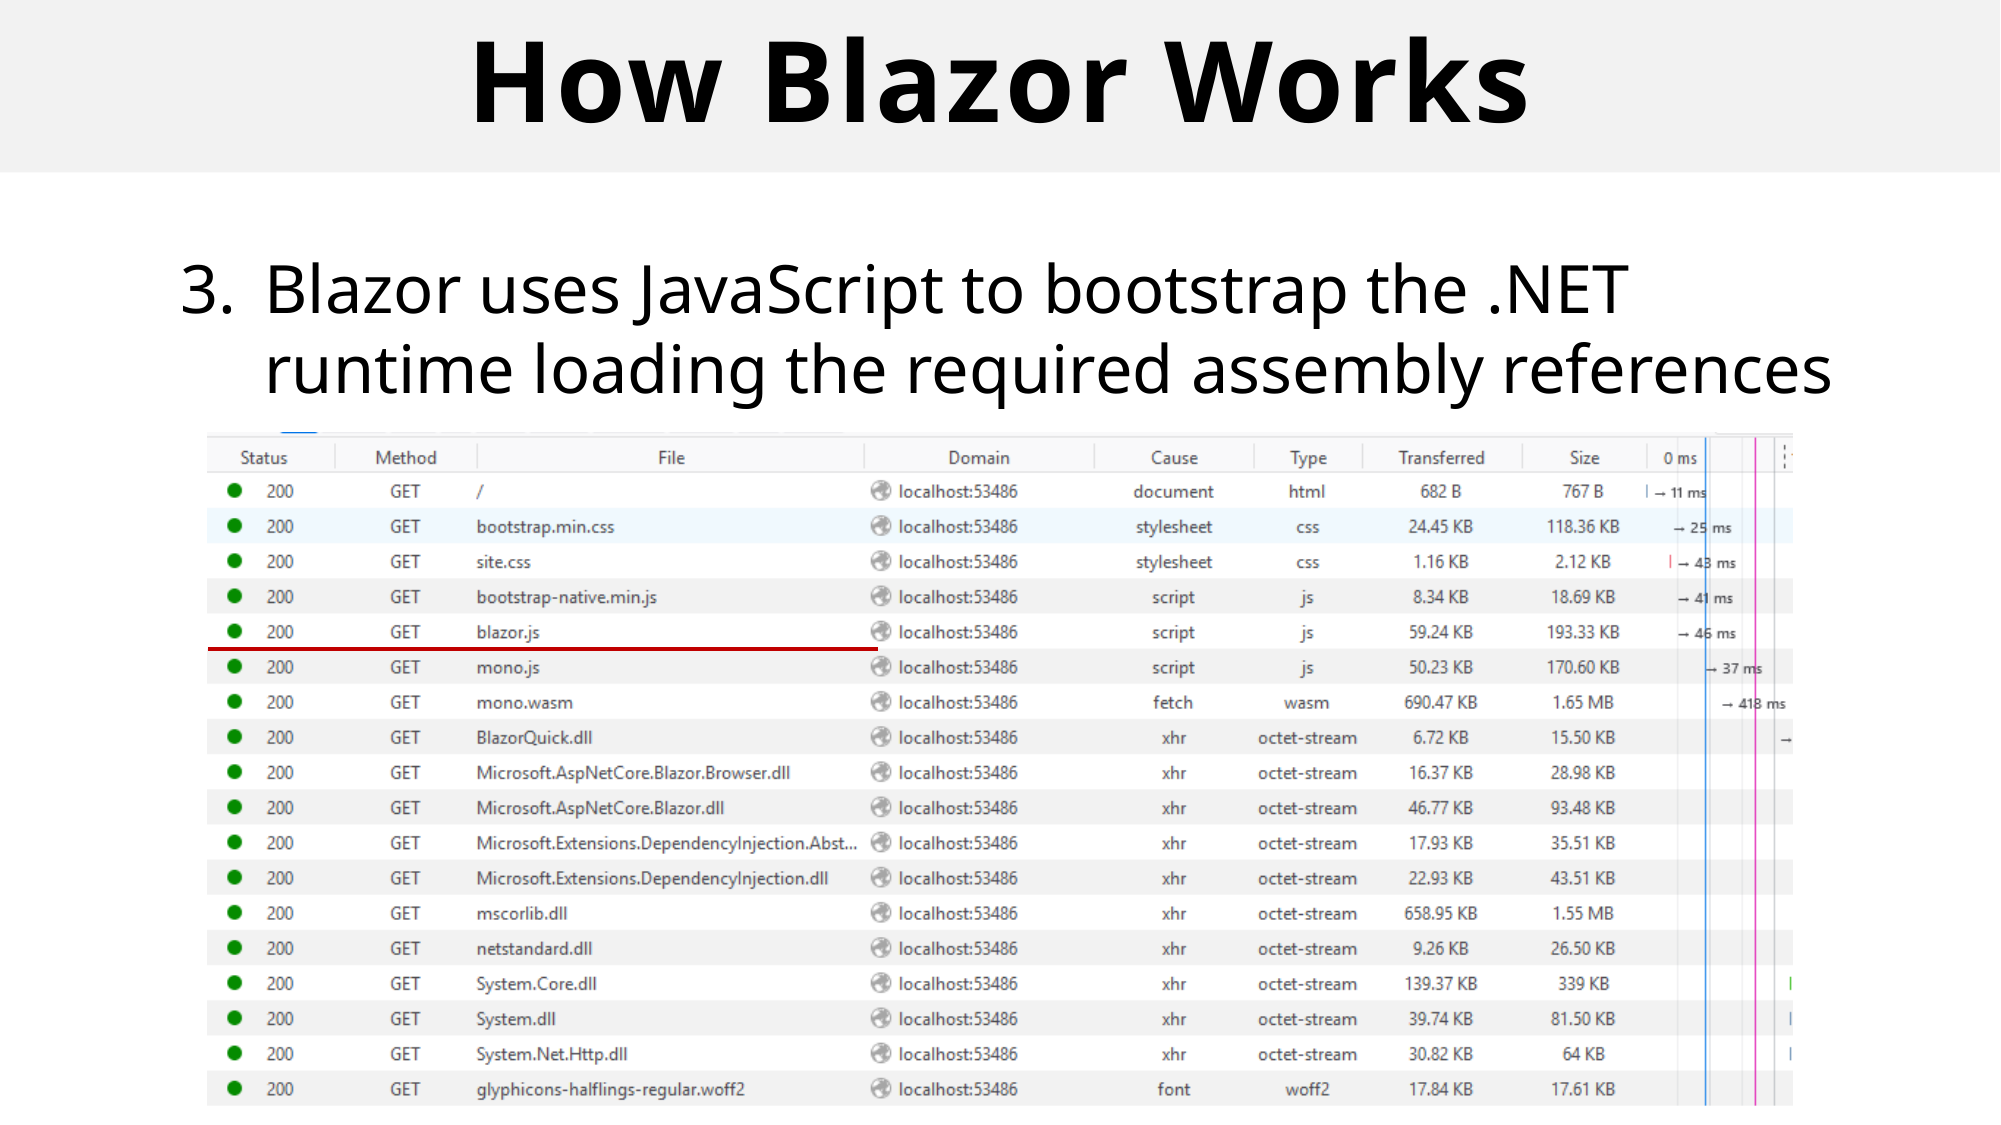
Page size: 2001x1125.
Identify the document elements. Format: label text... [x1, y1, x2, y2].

title How Blazor Works [0, 0, 2000, 172]
text_box Blazor uses JavaScript to bootstrap the .NET runtime loading the required assembly references [0, 172, 2000, 483]
picture [207, 432, 1793, 1125]
